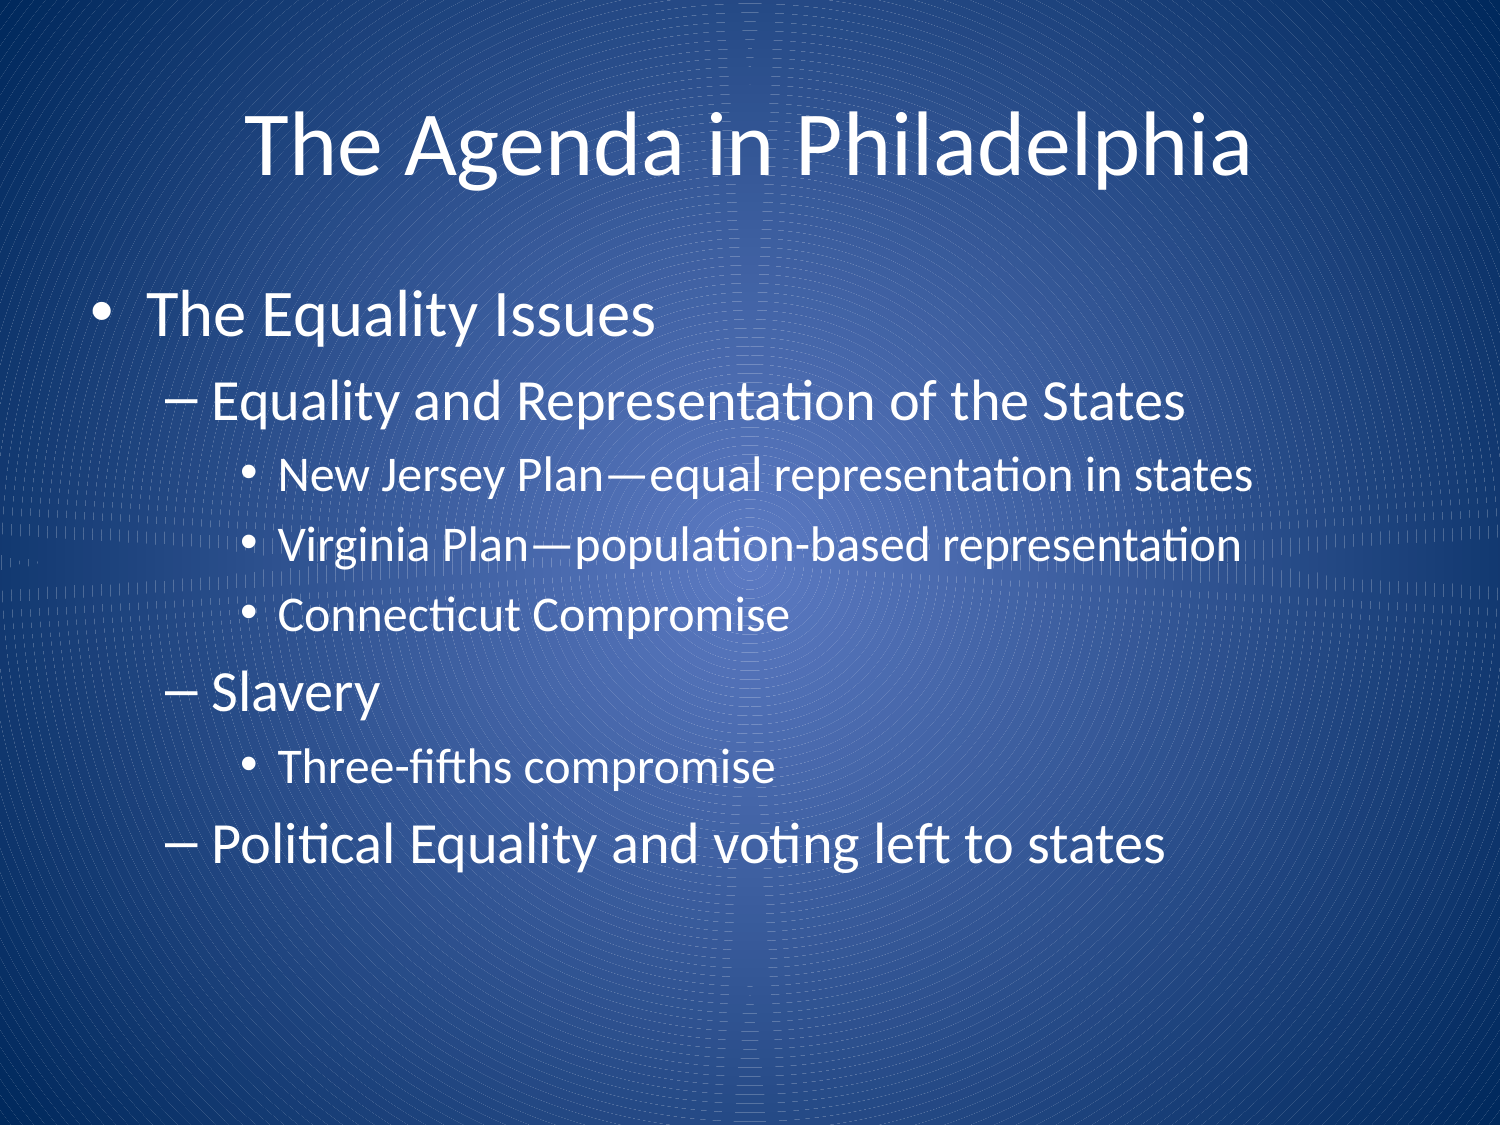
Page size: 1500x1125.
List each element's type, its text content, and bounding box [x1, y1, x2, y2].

title The Agenda in Philadelphia [75, 45, 1425, 233]
list The Equality Issues Equality and Representation of the States New Jersey Plan—equal representation in states Virginia Plan—population-based representation Connecticut Compromise Slavery Three-fifths compromise Political Equality and voting left to states [75, 262, 1425, 1005]
